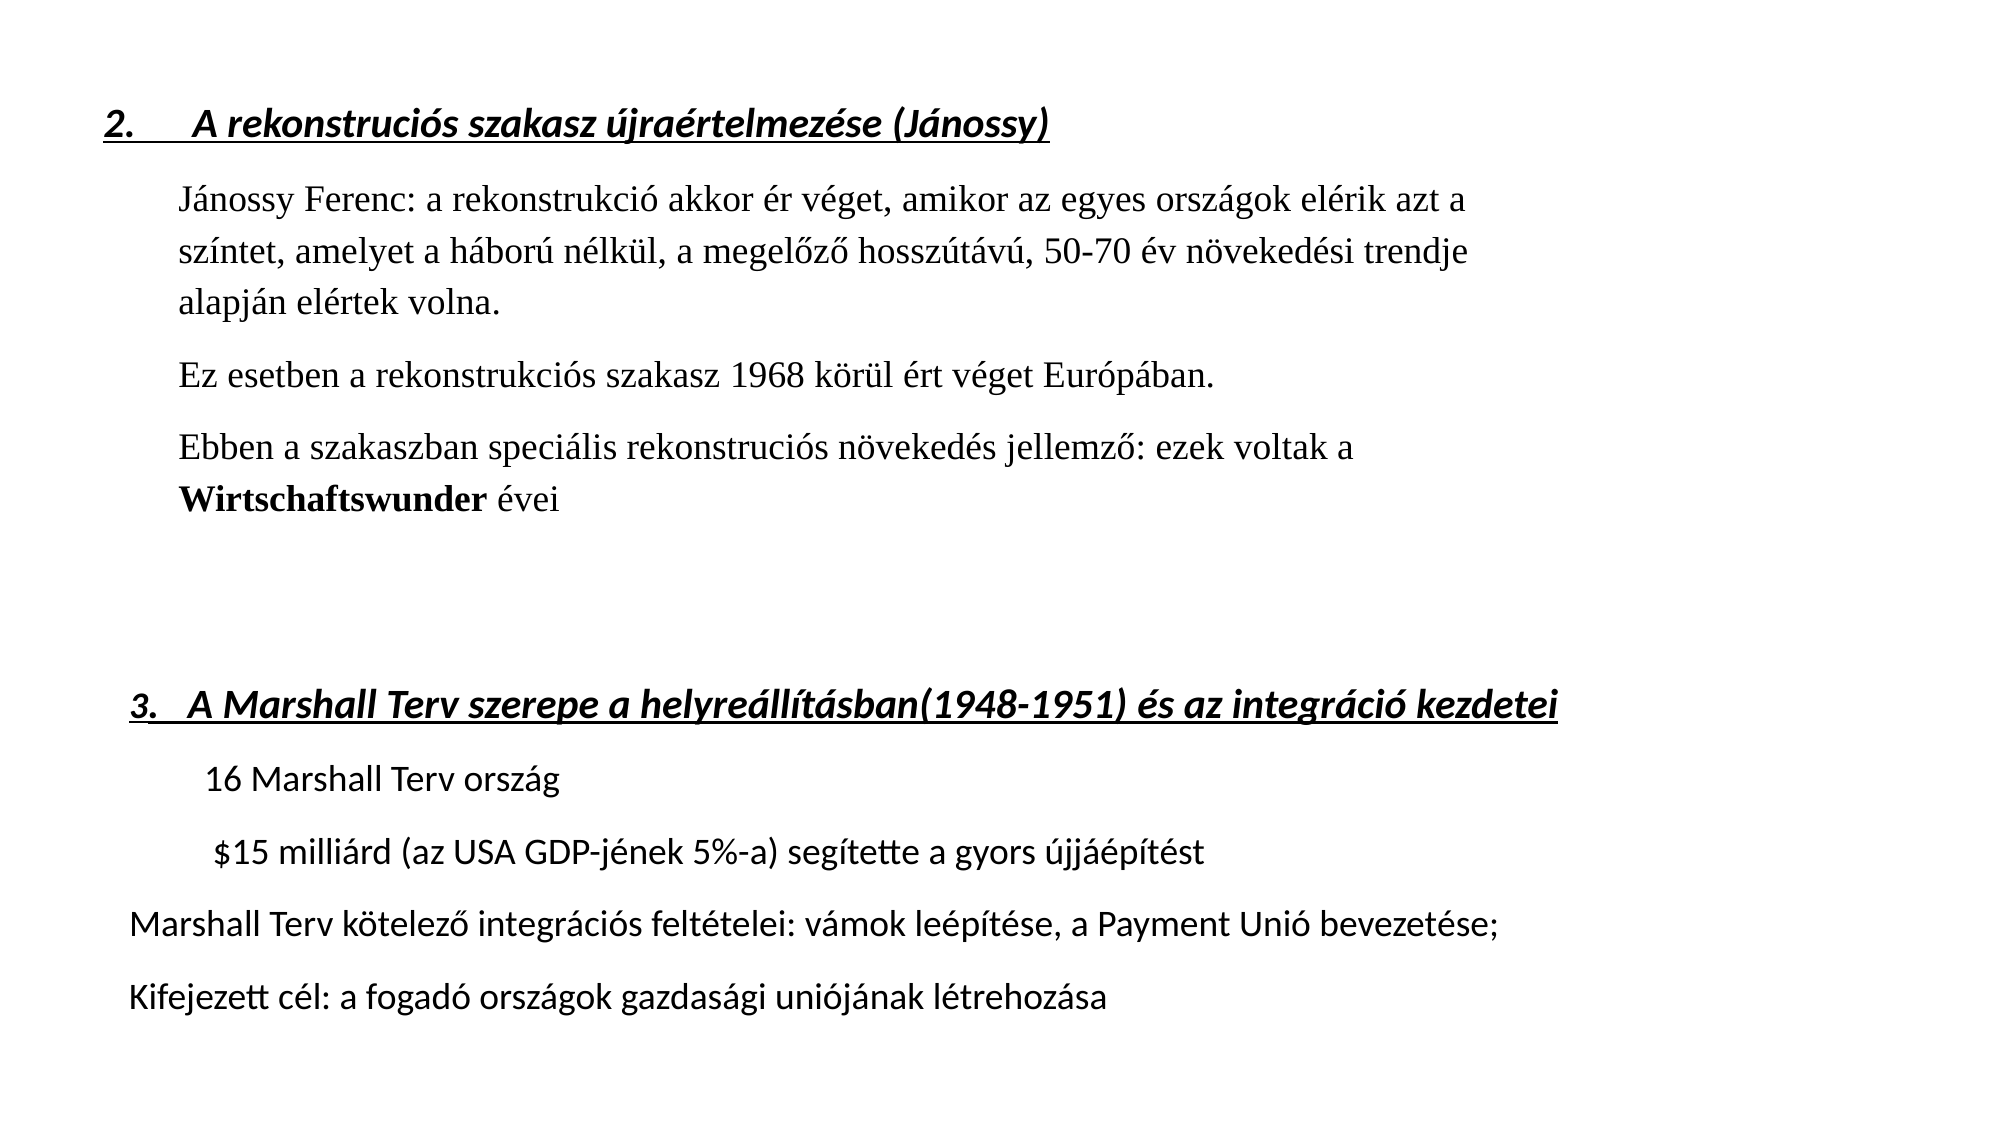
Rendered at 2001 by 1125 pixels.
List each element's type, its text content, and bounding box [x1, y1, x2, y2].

text_box 2. A rekonstruciós szakasz újraértelmezése (Jánossy) Jánossy Ferenc: a rekonstrukció akkor ér véget, amikor az egyes országok elérik azt a színtet, amelyet a háború nélkül, a megelőző hosszútávú, 50-70 év növekedési trendje alapján elértek volna. Ez esetben a rekonstrukciós szakasz 1968 körül ért véget Európában. Ebben a szakaszban speciális rekonstruciós növekedés jellemző: ezek voltak a Wirtschaftswunder évei [88, 81, 1500, 527]
text_box 3. A Marshall Terv szerepe a helyreállításban(1948-1951) és az integráció kezdetei 16 Marshall Terv ország $15 milliárd (az USA GDP-jének 5%-a) segítette a gyors újjáépítést Marshall Terv kötelező integrációs feltételei: vámok leépítése, a Payment Unió bevezetése; Kifejezett cél: a fogadó országok gazdasági uniójának létrehozása [114, 661, 1782, 1024]
